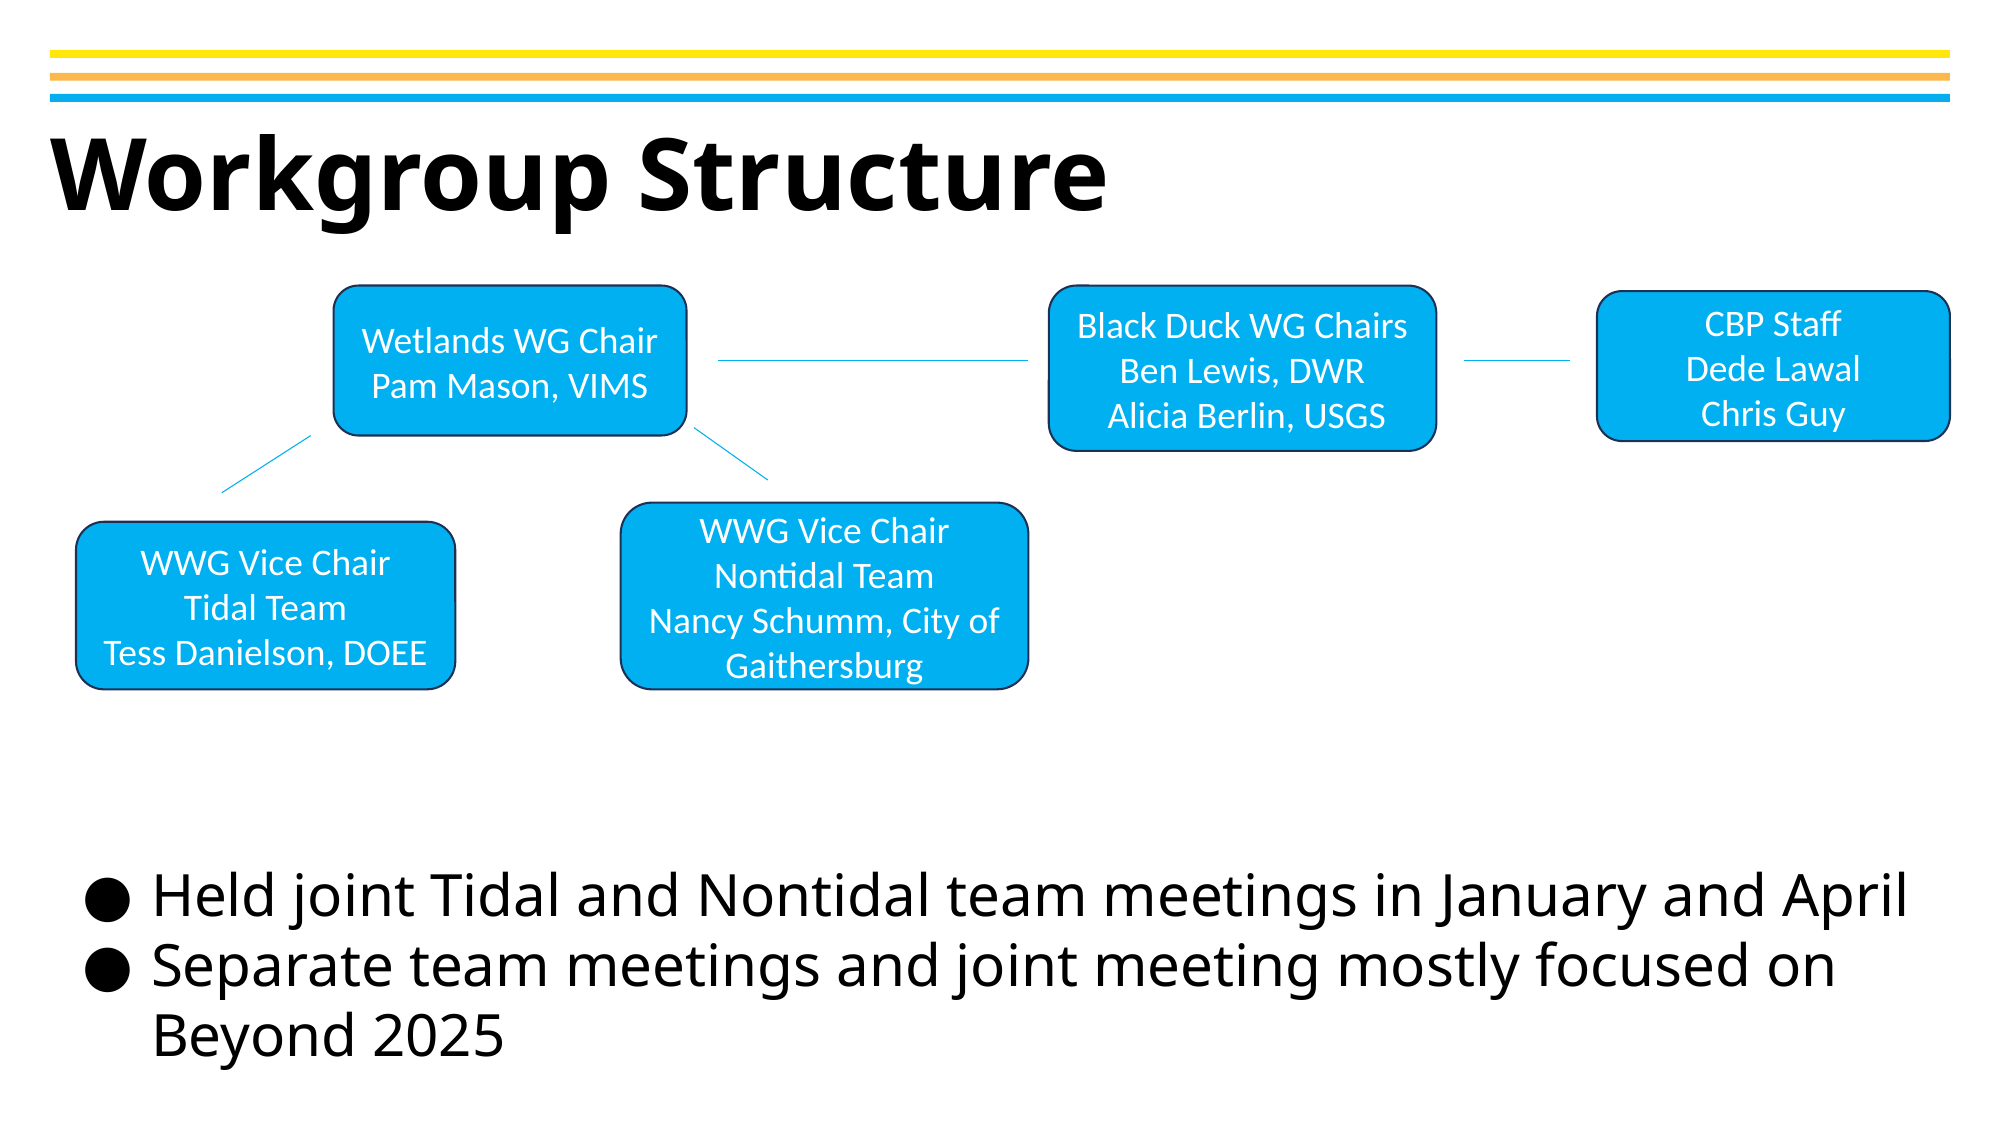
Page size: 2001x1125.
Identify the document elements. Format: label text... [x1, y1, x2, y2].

title Workgroup Structure [50, 124, 1951, 313]
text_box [693, 427, 768, 481]
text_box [221, 435, 311, 493]
text_box CBP Staff Dede Lawal Chris Guy [1595, 290, 1952, 443]
text_box WWG Vice Chair Nontidal Team Nancy Schumm, City of Gaithersburg [619, 501, 1030, 691]
text_box Wetlands WG Chair Pam Mason, VIMS [332, 284, 688, 437]
text_box Black Duck WG Chairs Ben Lewis, DWR Alicia Berlin, USGS [1047, 284, 1438, 452]
text_box Held joint Tidal and Nontidal team meetings in January and April Separate team meetings and joint meeting mostly focused on Beyond 2025 [76, 858, 1997, 1048]
text_box WWG Vice Chair Tidal Team Tess Danielson, DOEE [74, 520, 457, 691]
